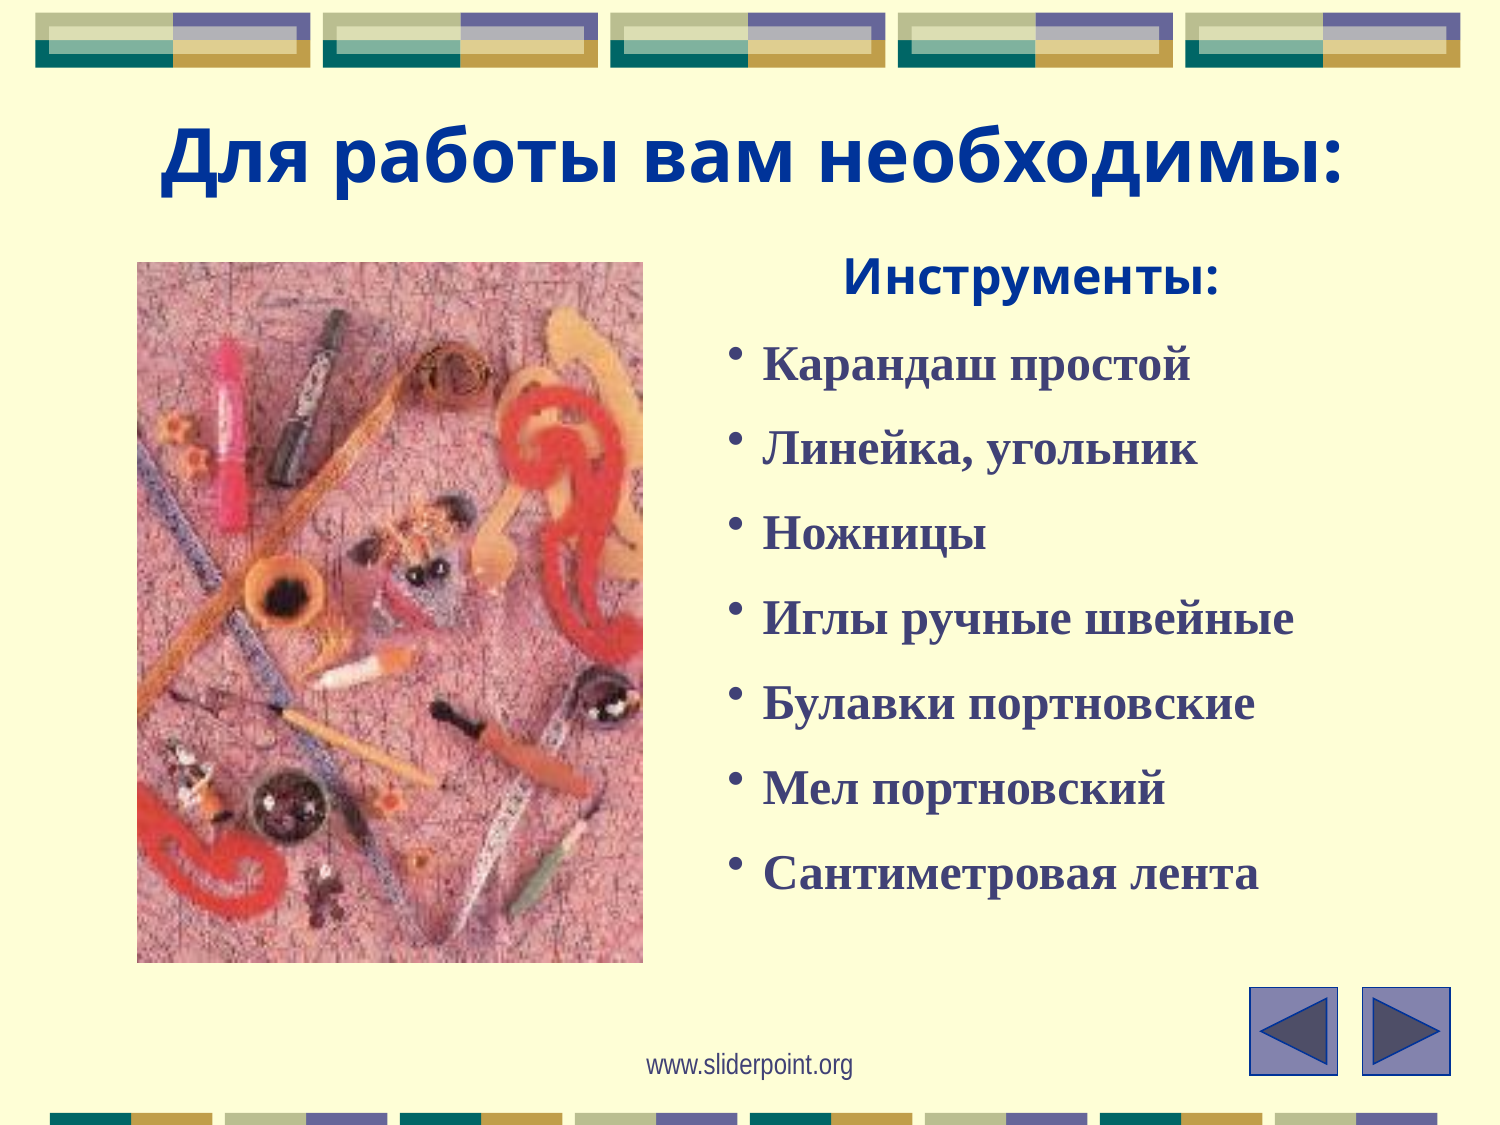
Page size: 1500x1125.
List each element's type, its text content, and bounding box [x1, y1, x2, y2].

picture [137, 262, 643, 963]
text_box Инструменты: Карандаш простой Линейка, угольник Ножницы Иглы ручные швейные Булавки портновские Мел портновский Сантиметровая лента [712, 237, 1350, 908]
text_box Для работы вам необходимы: [75, 99, 1450, 205]
footer www.sliderpoint.org [512, 1012, 988, 1088]
text_box [1362, 987, 1450, 1075]
text_box [1249, 987, 1338, 1075]
